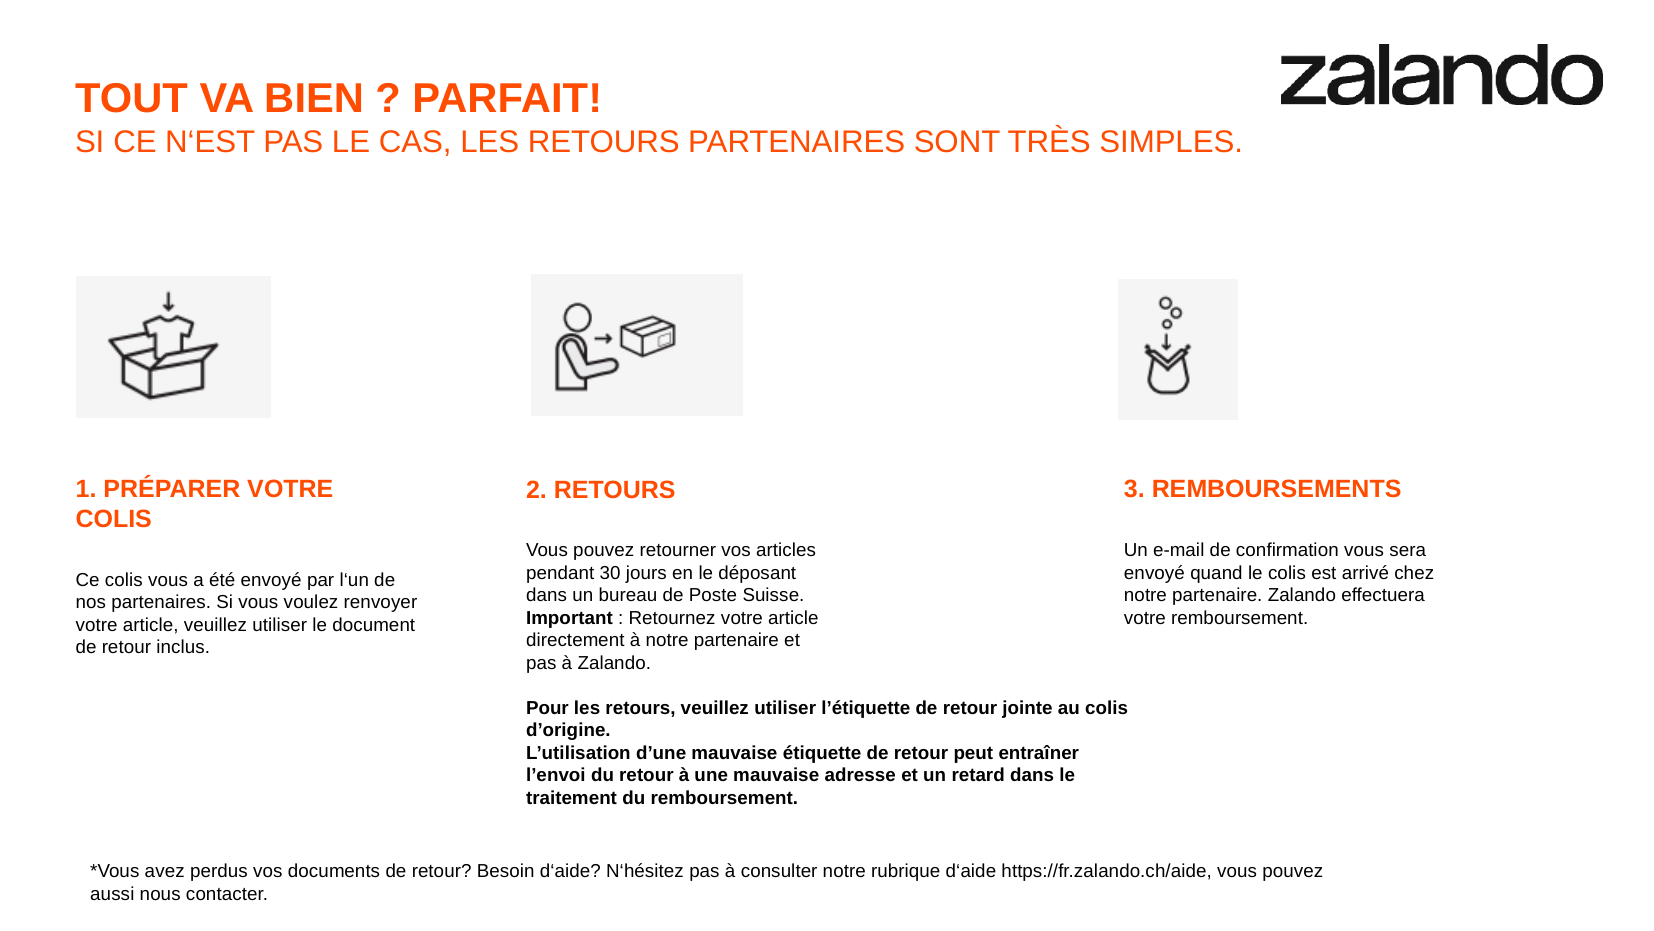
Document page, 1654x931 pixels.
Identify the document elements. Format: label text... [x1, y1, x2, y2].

text_box *Vous avez perdus vos documents de retour? Besoin d‘aide? N‘hésitez pas à consulter notre rubrique d‘aide https://fr.zalando.ch/aide, vous pouvez aussi nous contacter. [75, 806, 1590, 931]
picture [76, 276, 271, 418]
picture [531, 274, 743, 416]
text_box 2. RETOURS Vous pouvez retourner vos articles pendant 30 jours en le déposant dans un bureau de Poste Suisse. Important : Retournez votre article directement à notre partenaire et pas à Zalando. Pour les retours, veuillez utiliser l’étiquette de retour jointe au colis d’origine. L’utilisation d’une mauvaise étiquette de retour peut entraîner l’envoi du retour à une mauvaise adresse et un retard dans le traitement du remboursement. [511, 465, 1150, 806]
picture [1118, 278, 1238, 421]
text_box 3. REMBOURSEMENTS Un e-mail de confirmation vous sera envoyé quand le colis est arrivé chez notre partenaire. Zalando effectuera votre remboursement. [1109, 465, 1654, 623]
text_box TOUT VA BIEN ? PARFAIT! SI CE N‘EST PAS LE CAS, LES RETOURS PARTENAIRES SONT TRÈS SIMPLES. [74, 36, 1563, 193]
text_box 1. PRÉPARER VOTRE COLIS Ce colis vous a été envoyé par l‘un de nos partenaires. Si vous voulez renvoyer votre article, veuillez utiliser le document de retour inclus. [60, 465, 511, 648]
picture [1281, 44, 1603, 106]
